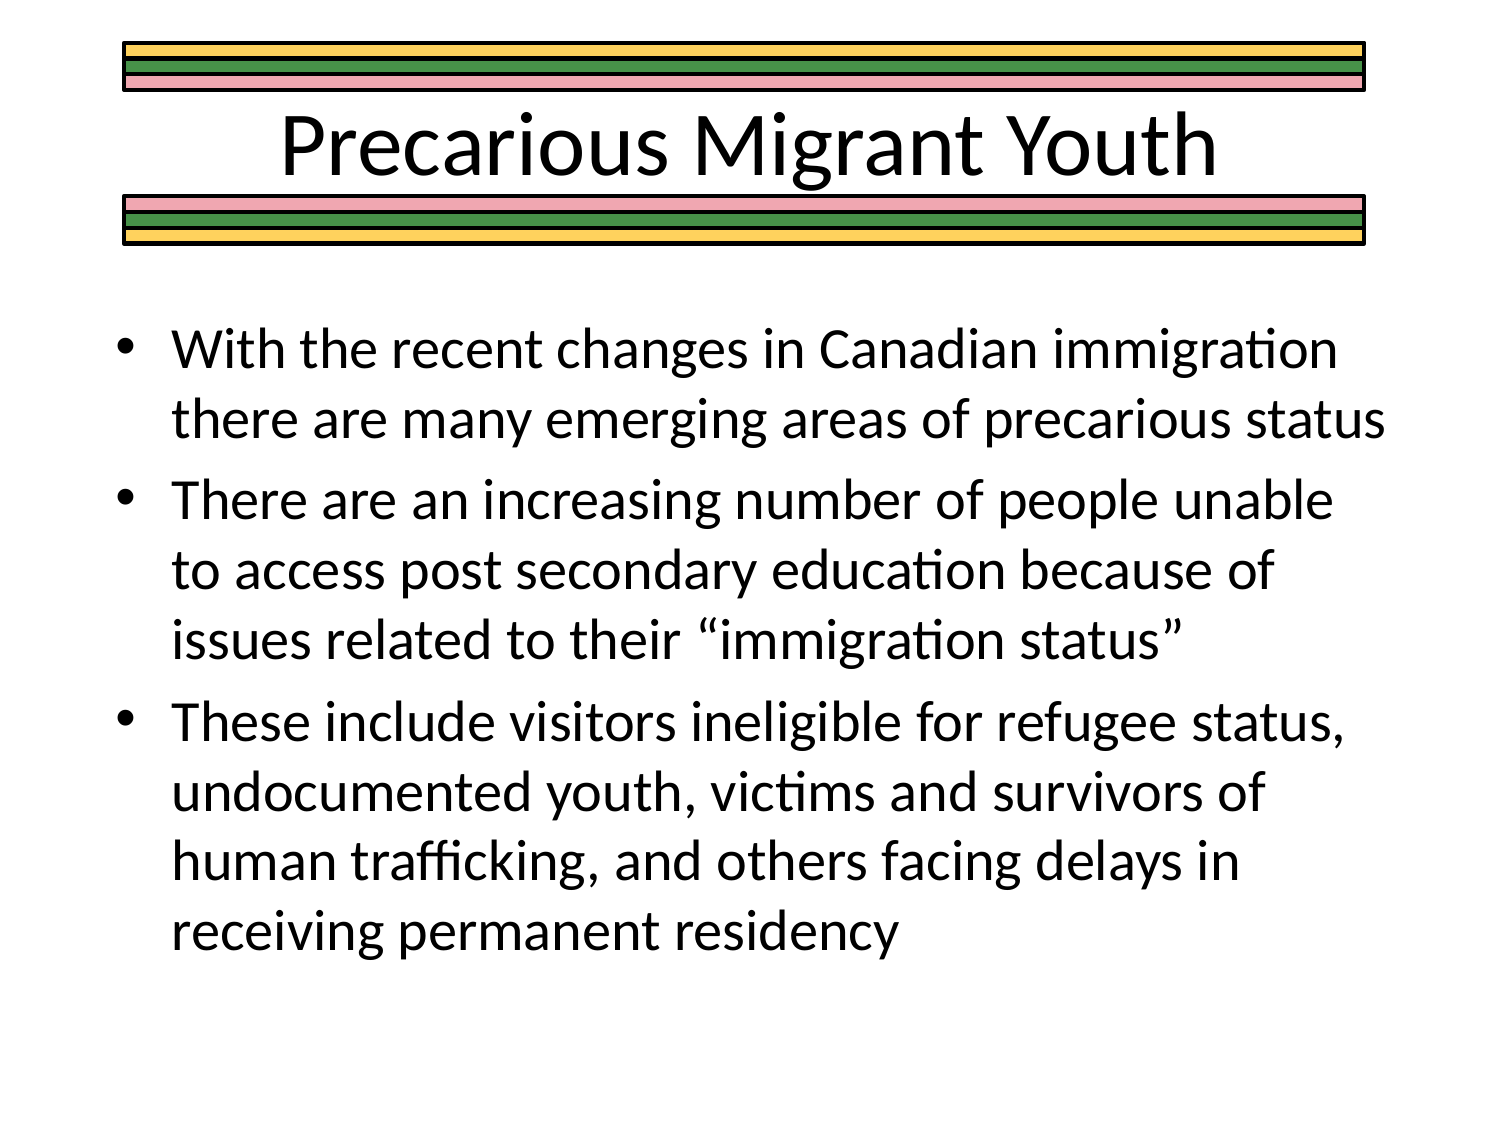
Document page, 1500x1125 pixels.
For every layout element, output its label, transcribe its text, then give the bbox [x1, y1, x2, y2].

title Precarious Migrant Youth [75, 45, 1425, 233]
list With the recent changes in Canadian immigration there are many emerging areas of precarious status There are an increasing number of people unable to access post secondary education because of issues related to their “immigration status” These include visitors ineligible for refugee status, undocumented youth, victims and survivors of human trafficking, and others facing delays in receiving permanent residency [100, 302, 1412, 1059]
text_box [123, 195, 1365, 244]
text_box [123, 42, 1365, 91]
